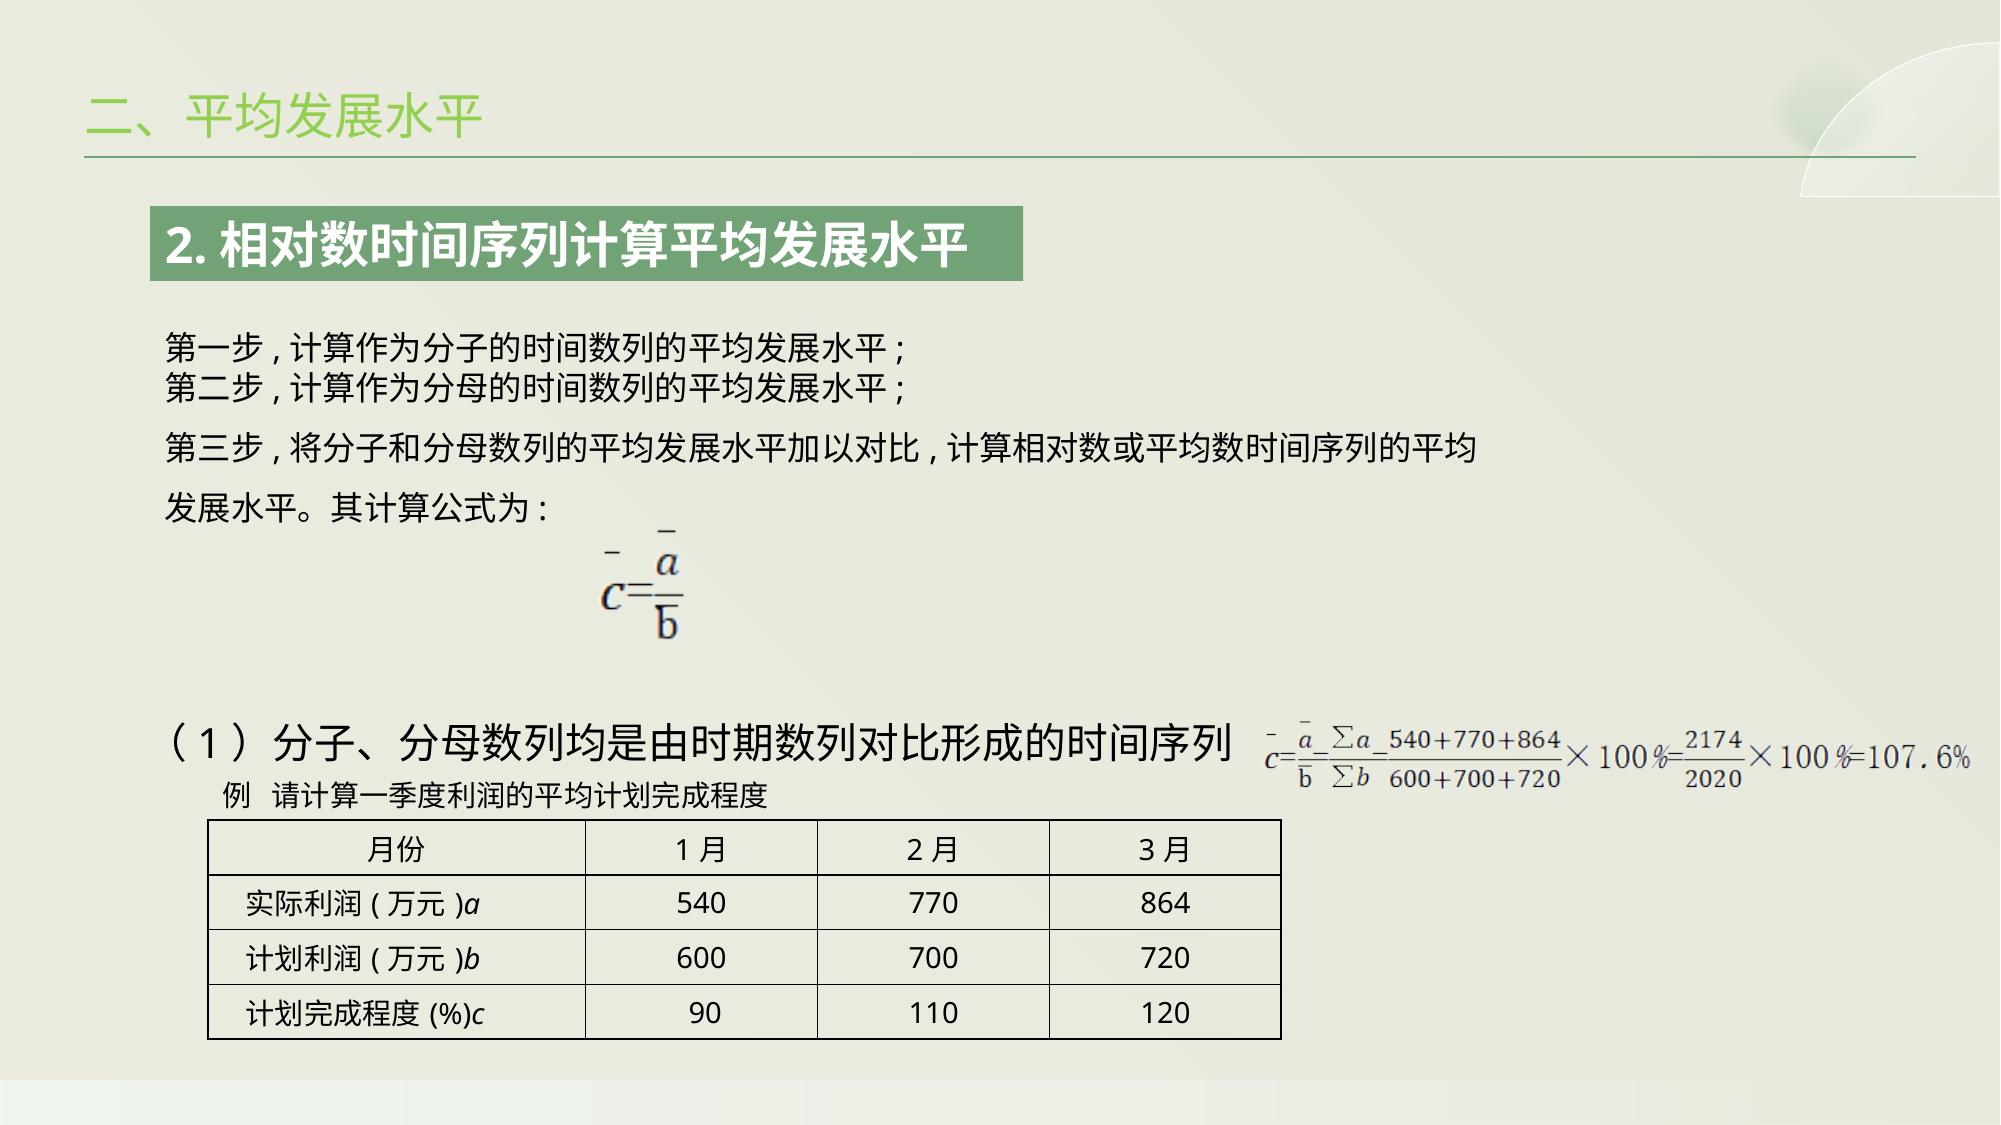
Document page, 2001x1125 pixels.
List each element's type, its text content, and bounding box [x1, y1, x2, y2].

table_cell 600 [586, 930, 817, 984]
table_cell 计划利润(万元)b [209, 930, 585, 984]
table_cell 770 [818, 876, 1049, 929]
text_box 二、平均发展水平 [84, 66, 571, 148]
text_box 第一步,计算作为分子的时间数列的平均发展水平; 第二步,计算作为分母的时间数列的平均发展水平; 第三步,将分子和分母数列的平均发展水平加以对比,计算相对数或平均数时间序列的平均发展水平。其计算公式为: [149, 319, 1522, 535]
text_box （1）分子、分母数列均是由时期数列对比形成的时间序列 [130, 689, 1362, 775]
picture [504, 451, 815, 749]
table_header 2月 [818, 821, 1049, 874]
table_cell 864 [1050, 876, 1280, 929]
table_header 1月 [586, 821, 817, 874]
table_header 3月 [1050, 821, 1280, 874]
table_cell 90 [586, 985, 817, 1038]
table_cell 实际利润(万元)a [209, 876, 585, 929]
table_cell 700 [818, 930, 1049, 984]
text_box 例 请计算一季度利润的平均计划完成程度 [208, 769, 1042, 820]
picture [1231, 701, 1994, 808]
table_cell 120 [1050, 985, 1280, 1038]
text_box 2.相对数时间序列计算平均发展水平 [150, 206, 1024, 281]
table_cell 计划完成程度(%)c [209, 985, 585, 1038]
table_header 月份 [209, 821, 585, 874]
table_cell 720 [1050, 930, 1280, 984]
table_cell 110 [818, 985, 1049, 1038]
table_cell 540 [586, 876, 817, 929]
